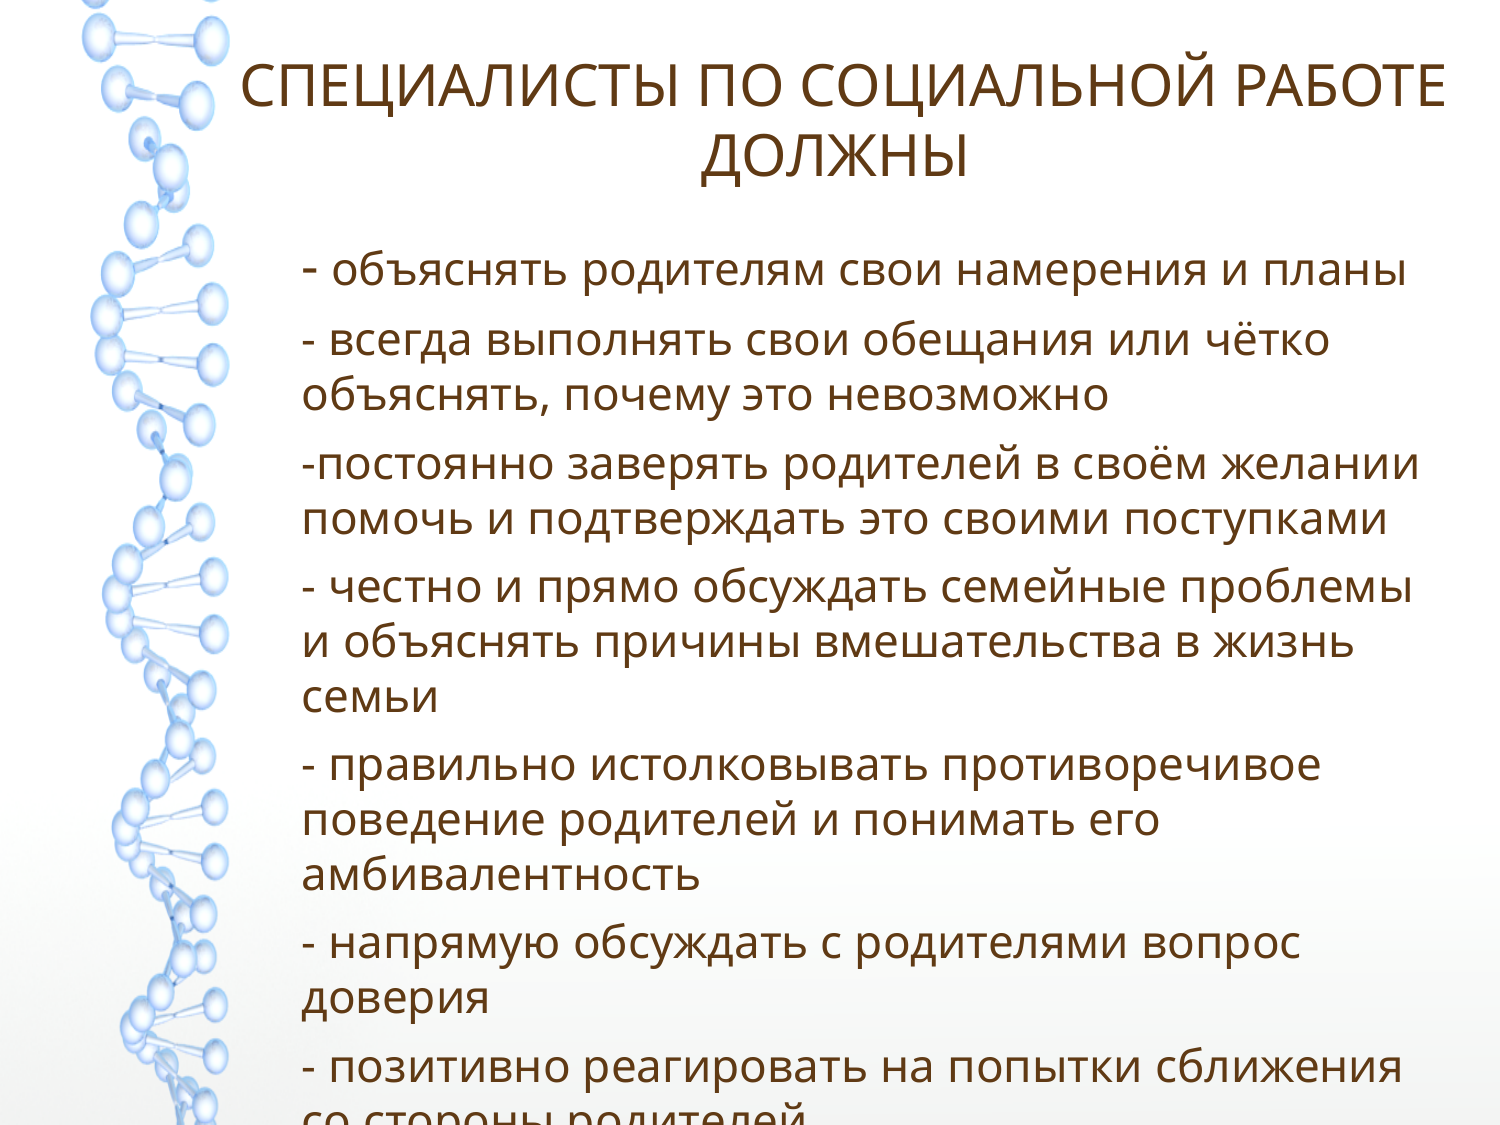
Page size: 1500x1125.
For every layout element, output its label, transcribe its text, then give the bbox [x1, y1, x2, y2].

text_box Специалисты по социальной работе должны [212, 23, 1475, 213]
picture [0, 0, 1500, 1125]
text_box - объяснять родителям свои намерения и планы - всегда выполнять свои обещания или чётко объяснять, почему это невозможно -постоянно заверять родителей в своём желании помочь и подтверждать это своими поступками - честно и прямо обсуждать семейные проблемы и объяснять причины вмешательства в жизнь семьи - правильно истолковывать противоречивое поведение родителей и понимать его амбивалентность - напрямую обсуждать с родителями вопрос доверия - позитивно реагировать на попытки сближения со стороны родителей [286, 224, 1441, 1124]
